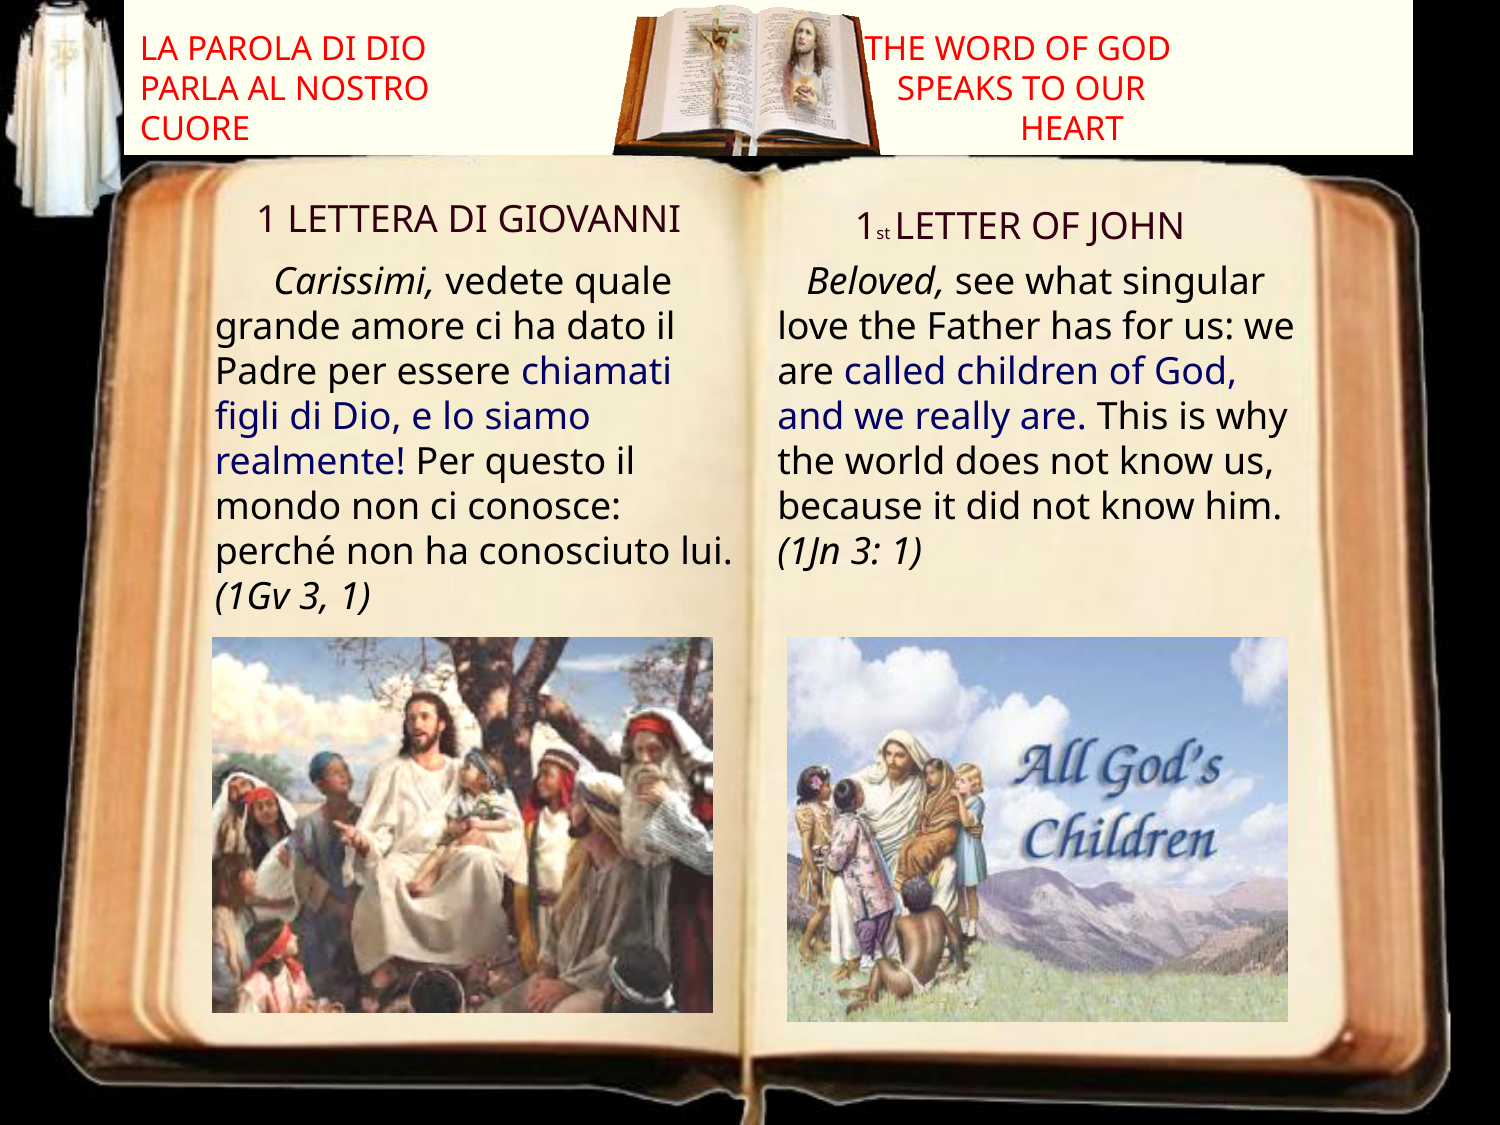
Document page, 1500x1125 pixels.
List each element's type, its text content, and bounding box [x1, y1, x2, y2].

picture [0, 0, 1500, 1125]
title 1st LETTER OF JOHN [687, 187, 1363, 263]
text_box Beloved, see what singular love the Father has for us: we are called children of God, and we really are. This is why the world does not know us, because it did not know him. (1Jn 3: 1) [762, 249, 1313, 580]
text_box LA PAROLA DI DIO THE WORD OF GOD PARLA AL NOSTRO SPEAKS TO OUR CUORE HEART [888, 0, 1413, 155]
text_box Carissimi, vedete quale grande amore ci ha dato il Padre per essere chiamati figli di Dio, e lo siamo realmente! Per questo il mondo non ci conosce: perché non ha conosciuto lui. (1Gv 3, 1) [200, 249, 750, 625]
text_box 1 LETTERA DI GIOVANNI [212, 187, 725, 248]
text_box LA PAROLA DI DIO THE WORD OF GOD PARLA AL NOSTRO SPEAKS TO OUR CUORE HEART [124, 0, 612, 155]
